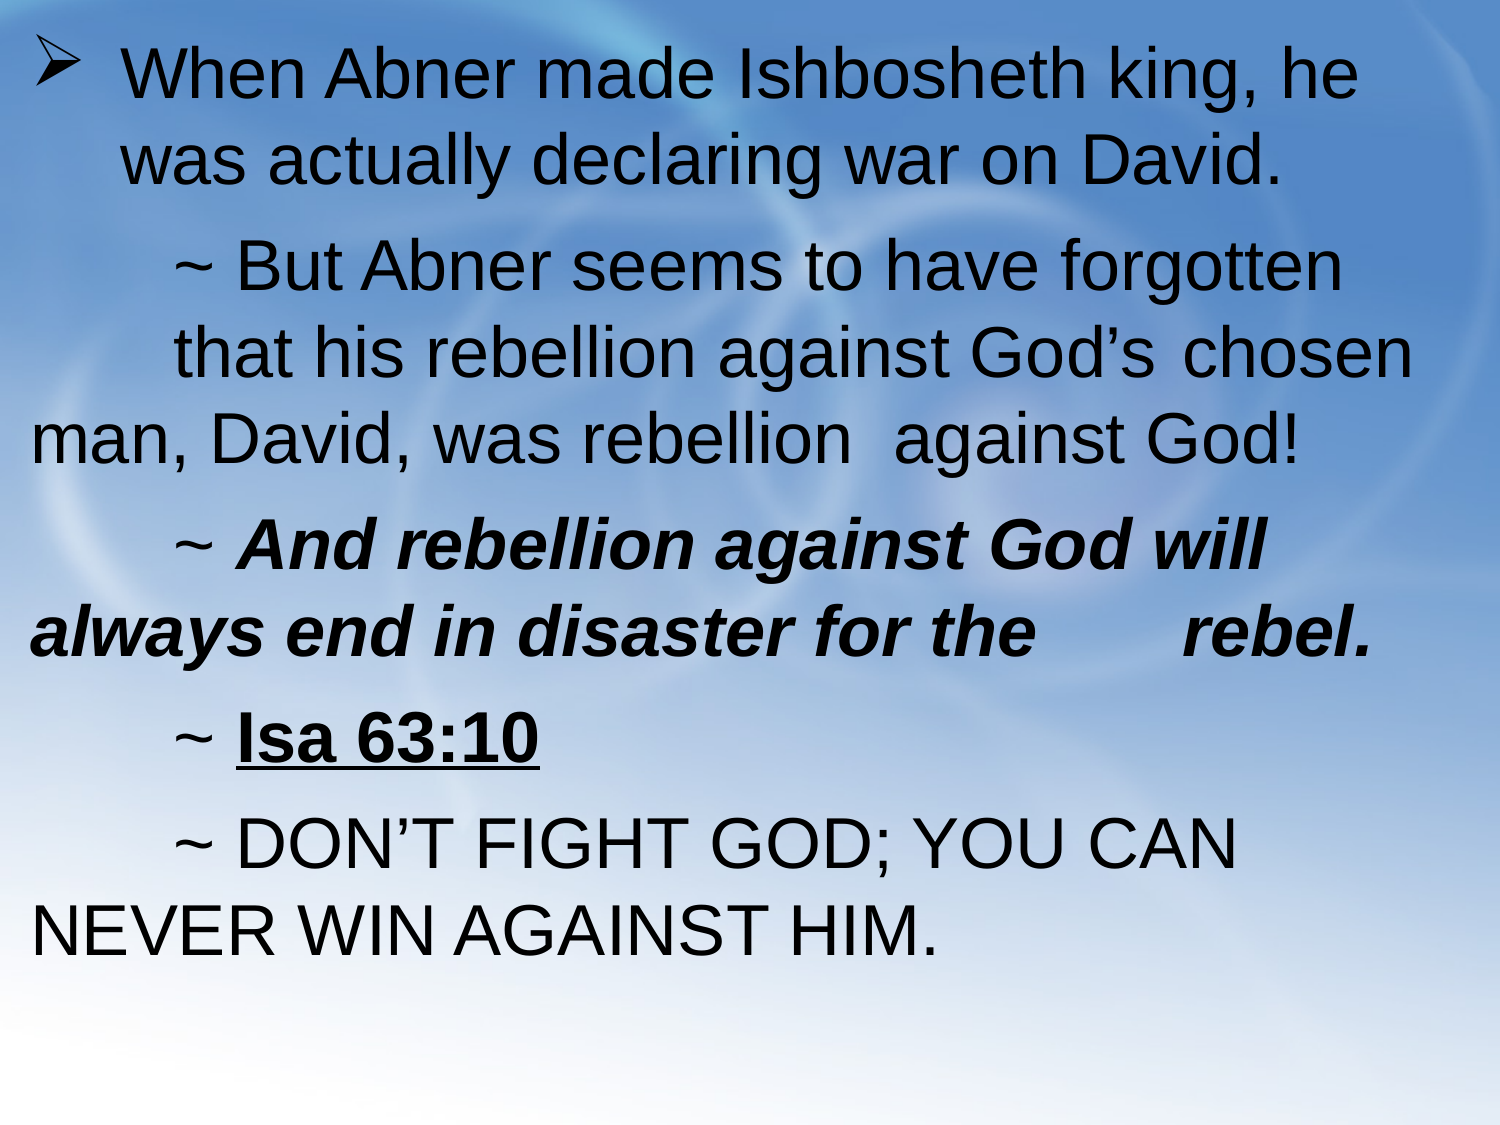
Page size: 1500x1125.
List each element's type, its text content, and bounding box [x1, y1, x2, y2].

subtitle When Abner made Ishbosheth king, he was actually declaring war on David. ~ But Abner seems to have forgotten that his rebellion against God’s chosen man, David, was rebellion against God! ~ And rebellion against God will always end in disaster for the rebel. ~ Isa 63:10 ~ DON’T FIGHT GOD; YOU CAN NEVER WIN AGAINST HIM. [15, 18, 1482, 1107]
picture [0, 0, 1500, 1125]
